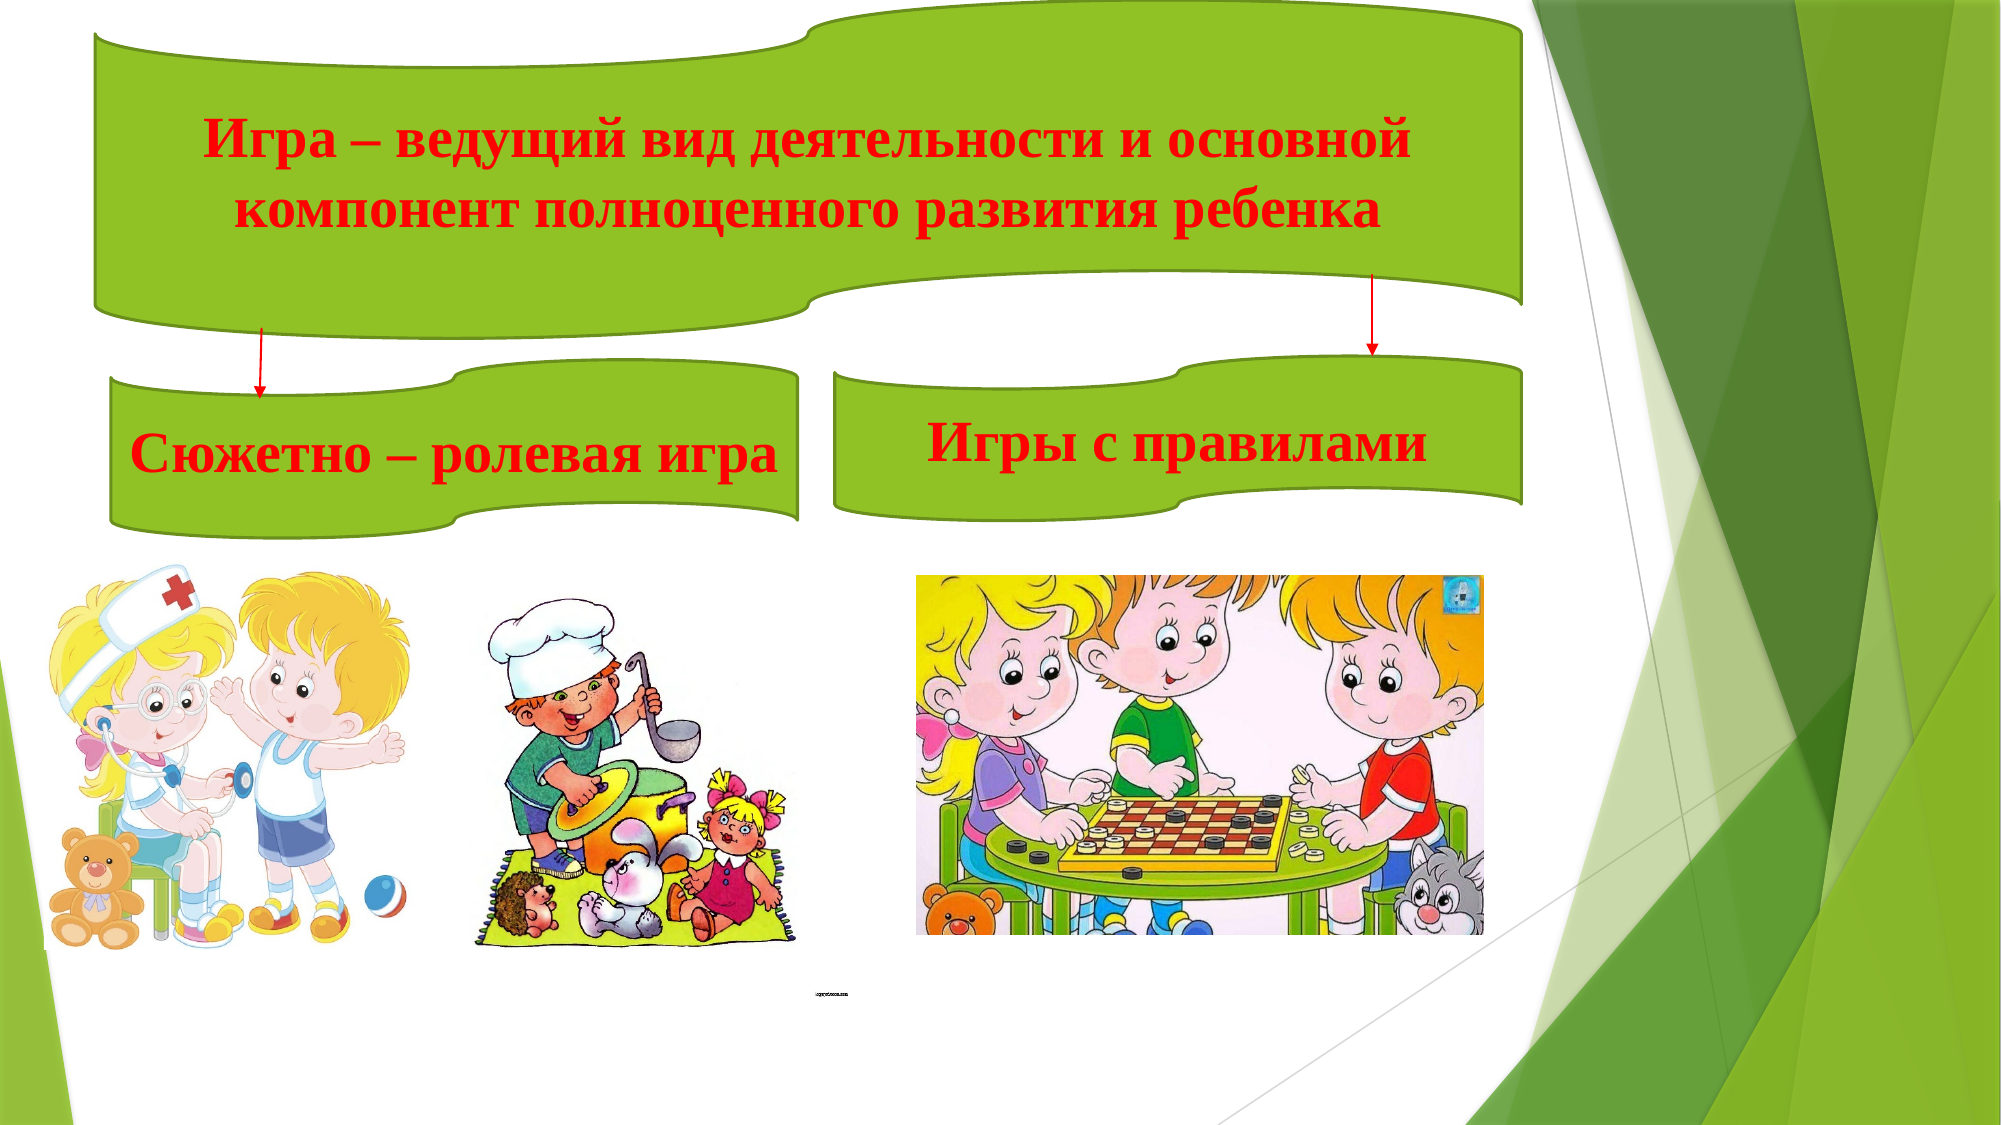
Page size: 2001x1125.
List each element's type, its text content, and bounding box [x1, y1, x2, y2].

text_box Игры с правилами [833, 354, 1523, 523]
picture [915, 574, 1484, 935]
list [416, 543, 850, 998]
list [43, 558, 411, 951]
text_box Сюжетно – ролевая игра [109, 358, 800, 540]
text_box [259, 328, 263, 400]
text_box Игра – ведущий вид деятельности и основной компонент полноценного развития ребенка [93, 0, 1523, 340]
